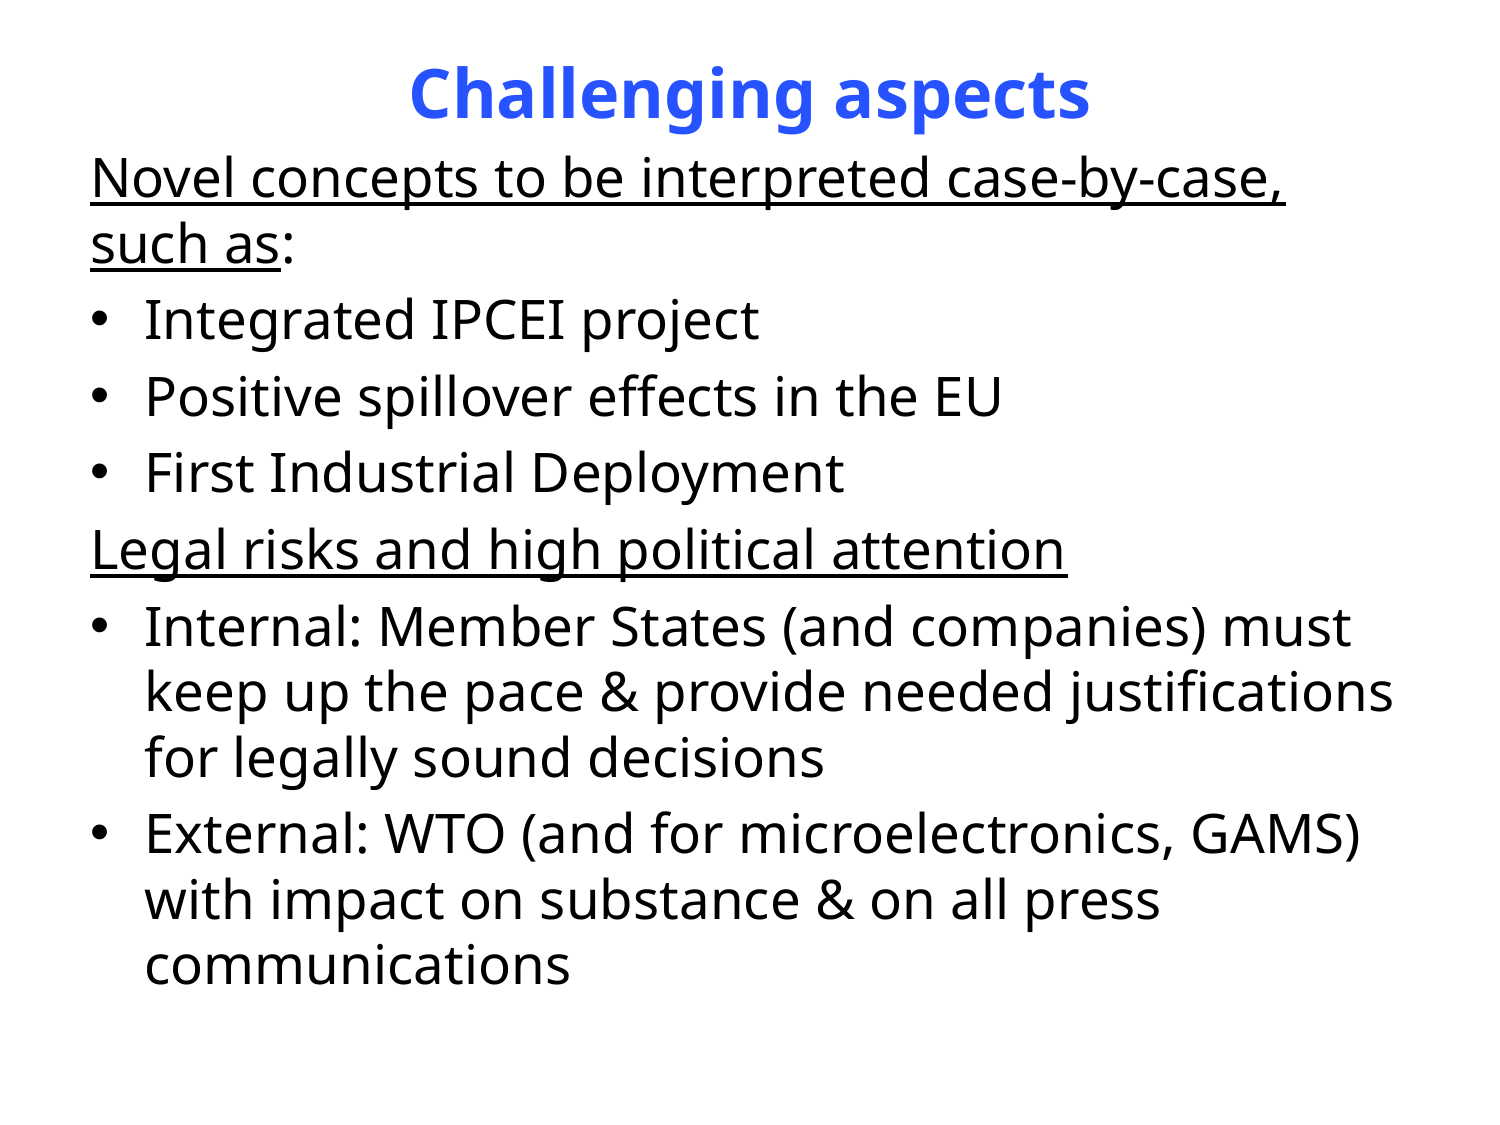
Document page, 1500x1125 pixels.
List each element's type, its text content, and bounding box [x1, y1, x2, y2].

list Challenging aspects Novel concepts to be interpreted case-by-case, such as: Integrated IPCEI project Positive spillover effects in the EU First Industrial Deployment Legal risks and high political attention Internal: Member States (and companies) must keep up the pace & provide needed justifications for legally sound decisions External: WTO (and for microelectronics, GAMS) with impact on substance & on all press communications [75, 42, 1425, 1005]
